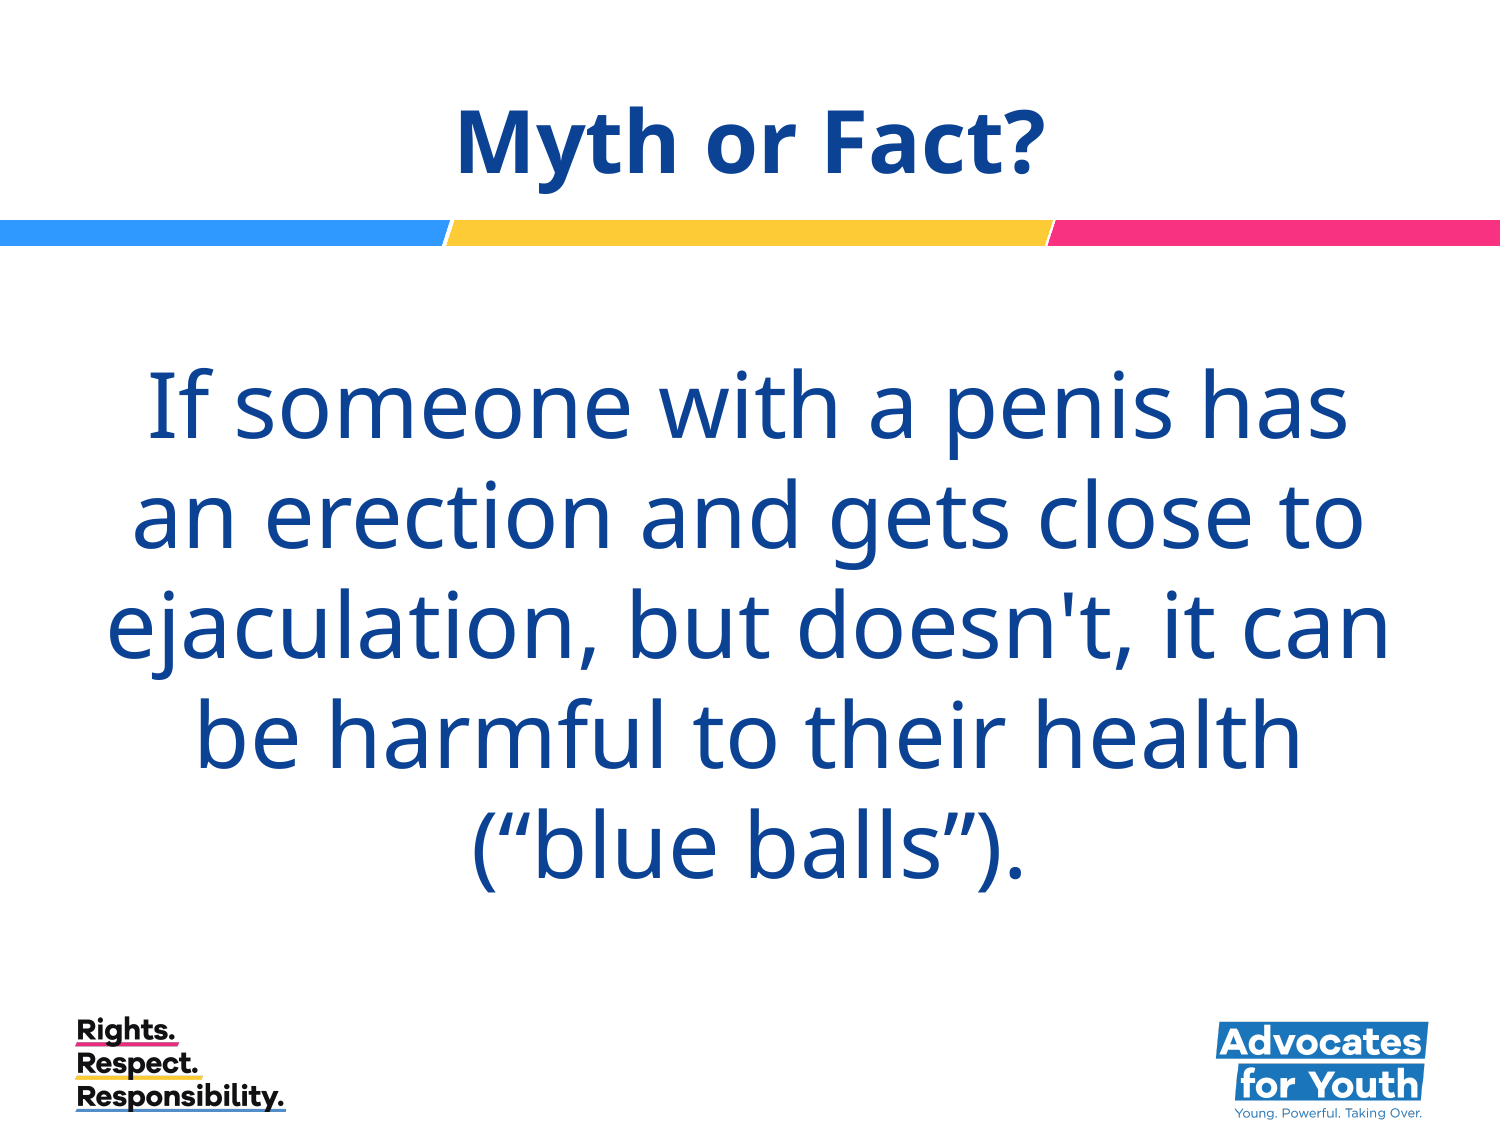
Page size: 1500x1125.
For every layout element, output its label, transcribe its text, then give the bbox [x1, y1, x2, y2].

title Myth or Fact? [75, 45, 1425, 233]
picture [0, 207, 1500, 258]
list If someone with a penis has an erection and gets close to ejaculation, but doesn't, it can be harmful to their health (“blue balls”). [75, 339, 1425, 941]
